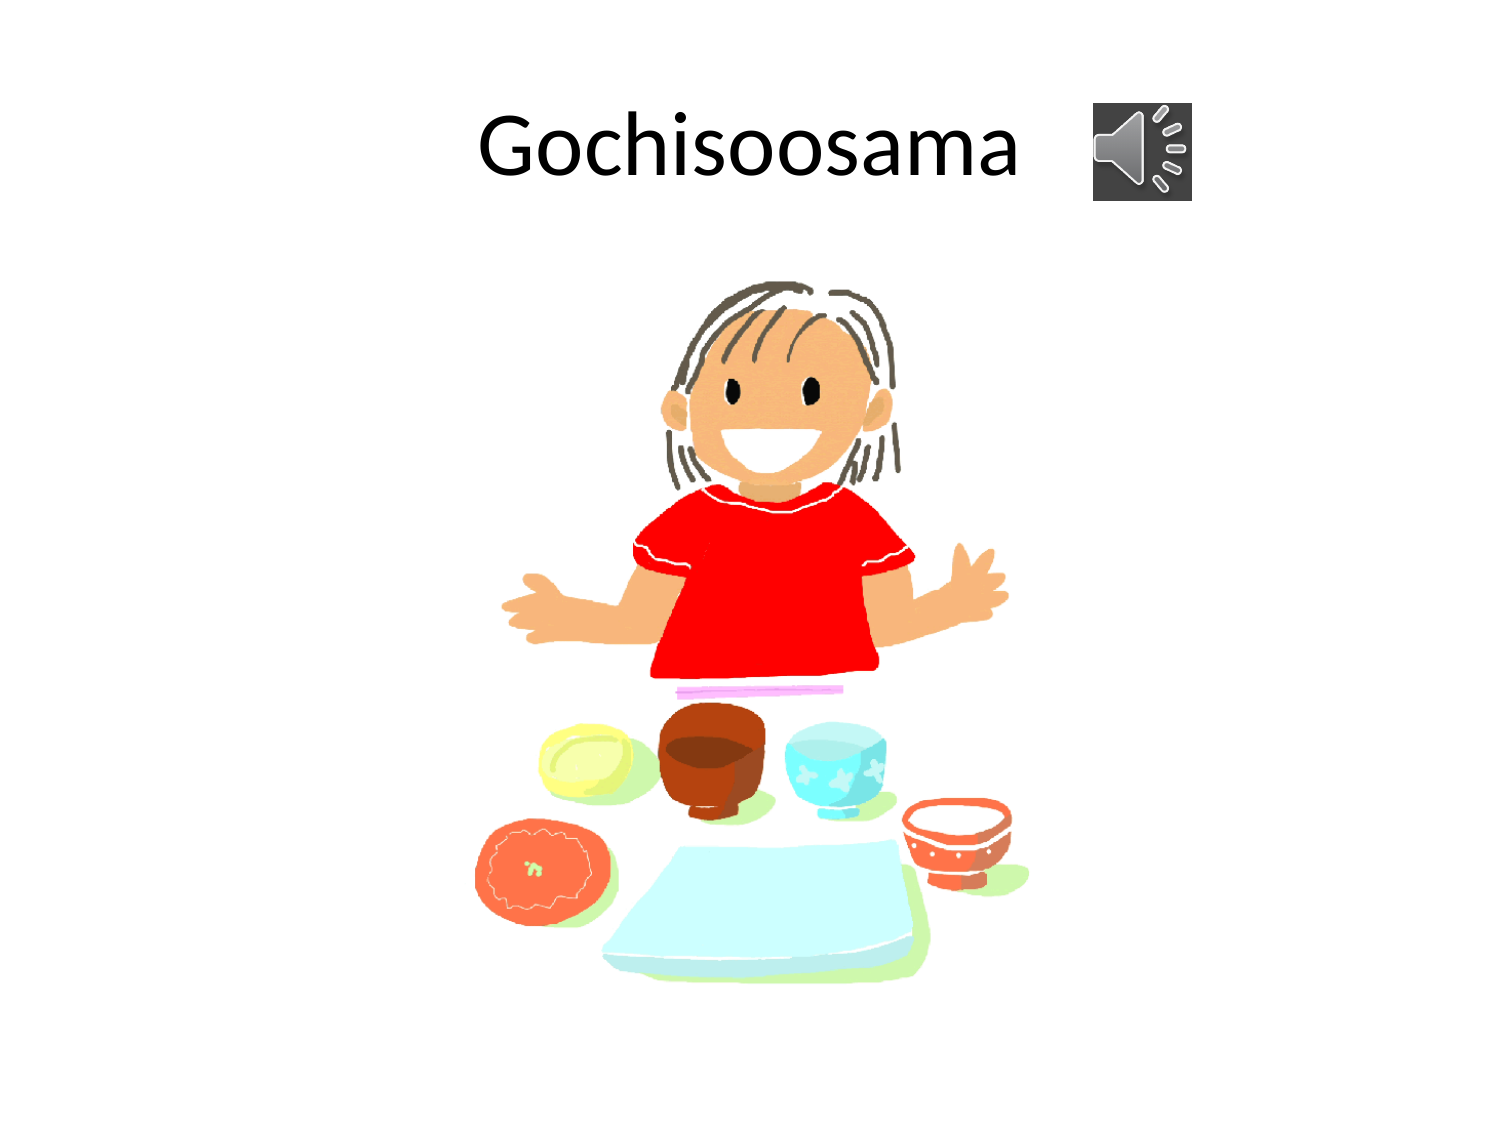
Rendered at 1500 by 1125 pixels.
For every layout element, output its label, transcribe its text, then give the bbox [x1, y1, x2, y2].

title Gochisoosama [75, 45, 1425, 233]
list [237, 262, 1263, 1006]
picture [1092, 101, 1193, 202]
